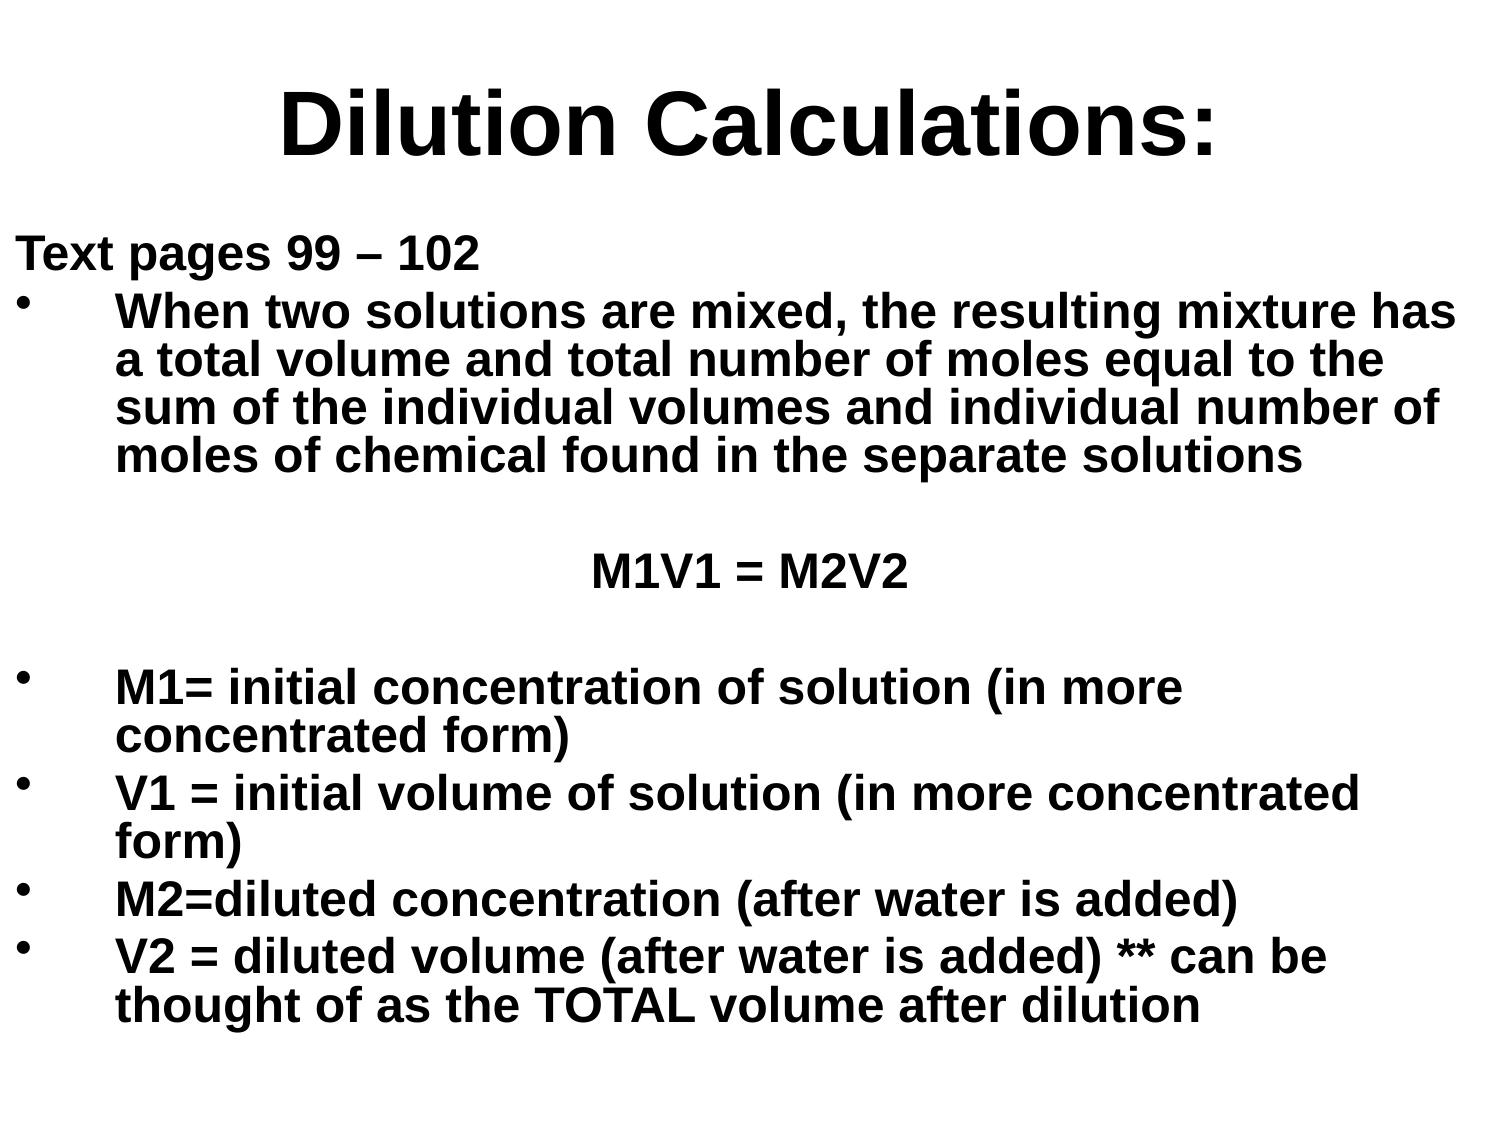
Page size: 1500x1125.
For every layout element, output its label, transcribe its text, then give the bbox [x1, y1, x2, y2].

title Dilution Calculations: [74, 24, 1426, 213]
list Text pages 99 – 102 When two solutions are mixed, the resulting mixture has a total volume and total number of moles equal to the sum of the individual volumes and individual number of moles of chemical found in the separate solutions M1V1 = M2V2 M1= initial concentration of solution (in more concentrated form) V1 = initial volume of solution (in more concentrated form) M2=diluted concentration (after water is added) V2 = diluted volume (after water is added) ** can be thought of as the TOTAL volume after dilution [0, 224, 1500, 1125]
